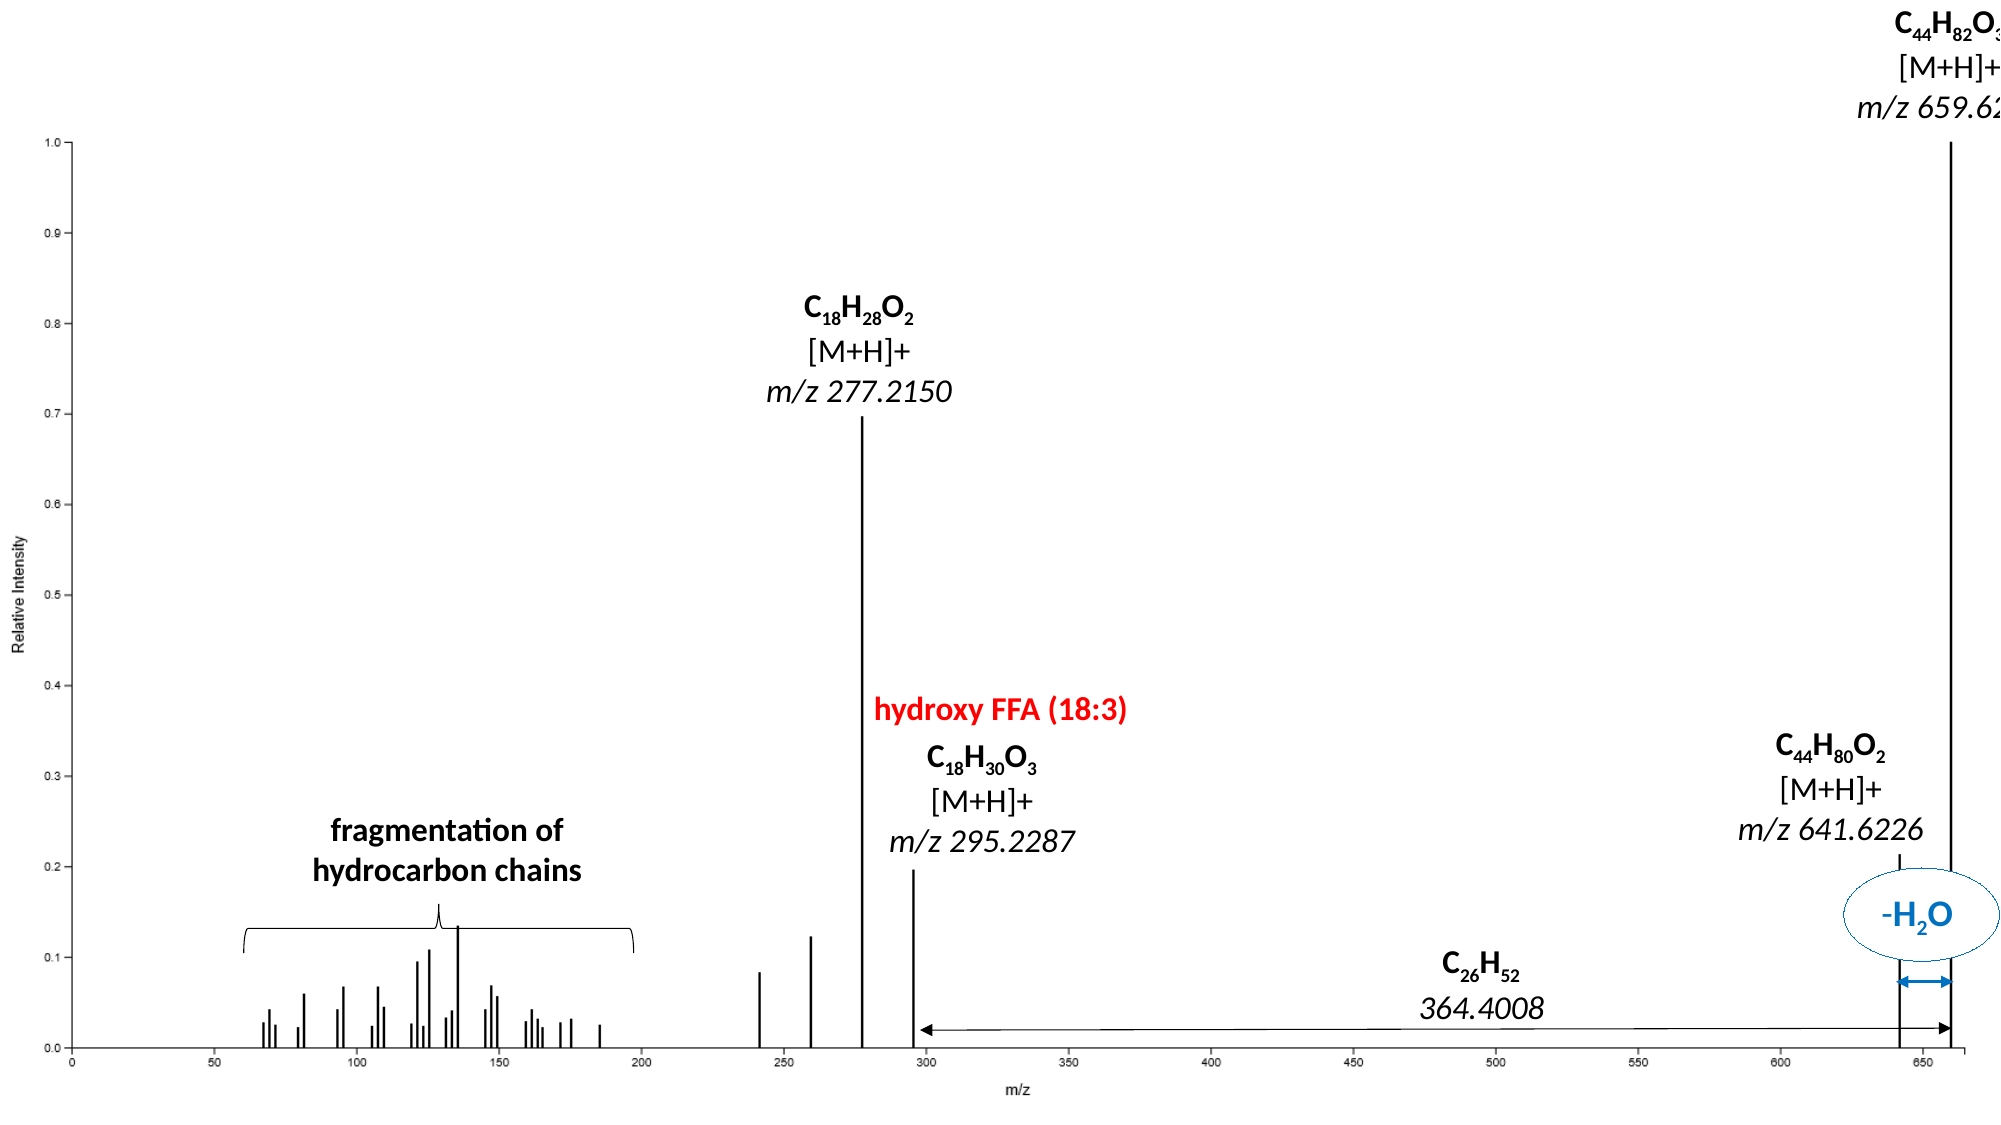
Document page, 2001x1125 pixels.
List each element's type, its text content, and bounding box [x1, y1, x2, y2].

text_box C44H82O3 [M+H]+ m/z 659.6295 [1780, 0, 2000, 118]
picture [0, 118, 2000, 1125]
